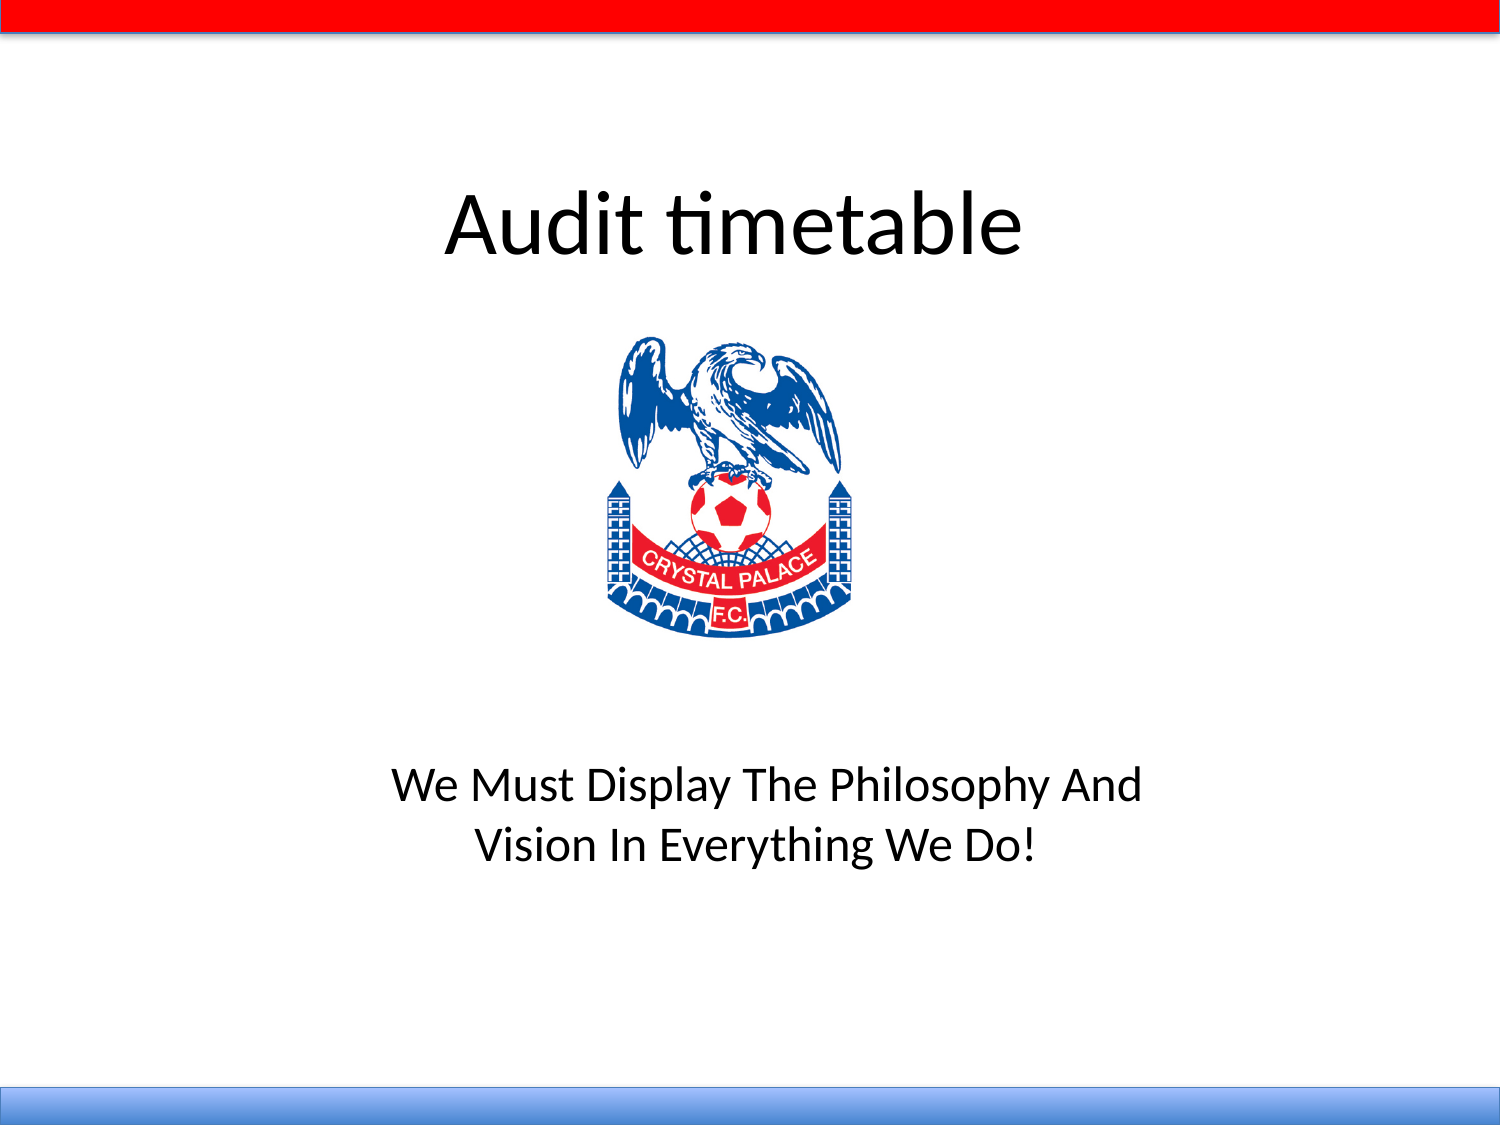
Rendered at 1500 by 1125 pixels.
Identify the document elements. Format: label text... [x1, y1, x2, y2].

title Audit timetable [59, 87, 1410, 350]
text_box [0, 0, 1500, 34]
text_box We Must Display The Philosophy And Vision In Everything We Do! [318, 743, 1217, 879]
picture [566, 310, 905, 686]
text_box [0, 1087, 1500, 1125]
